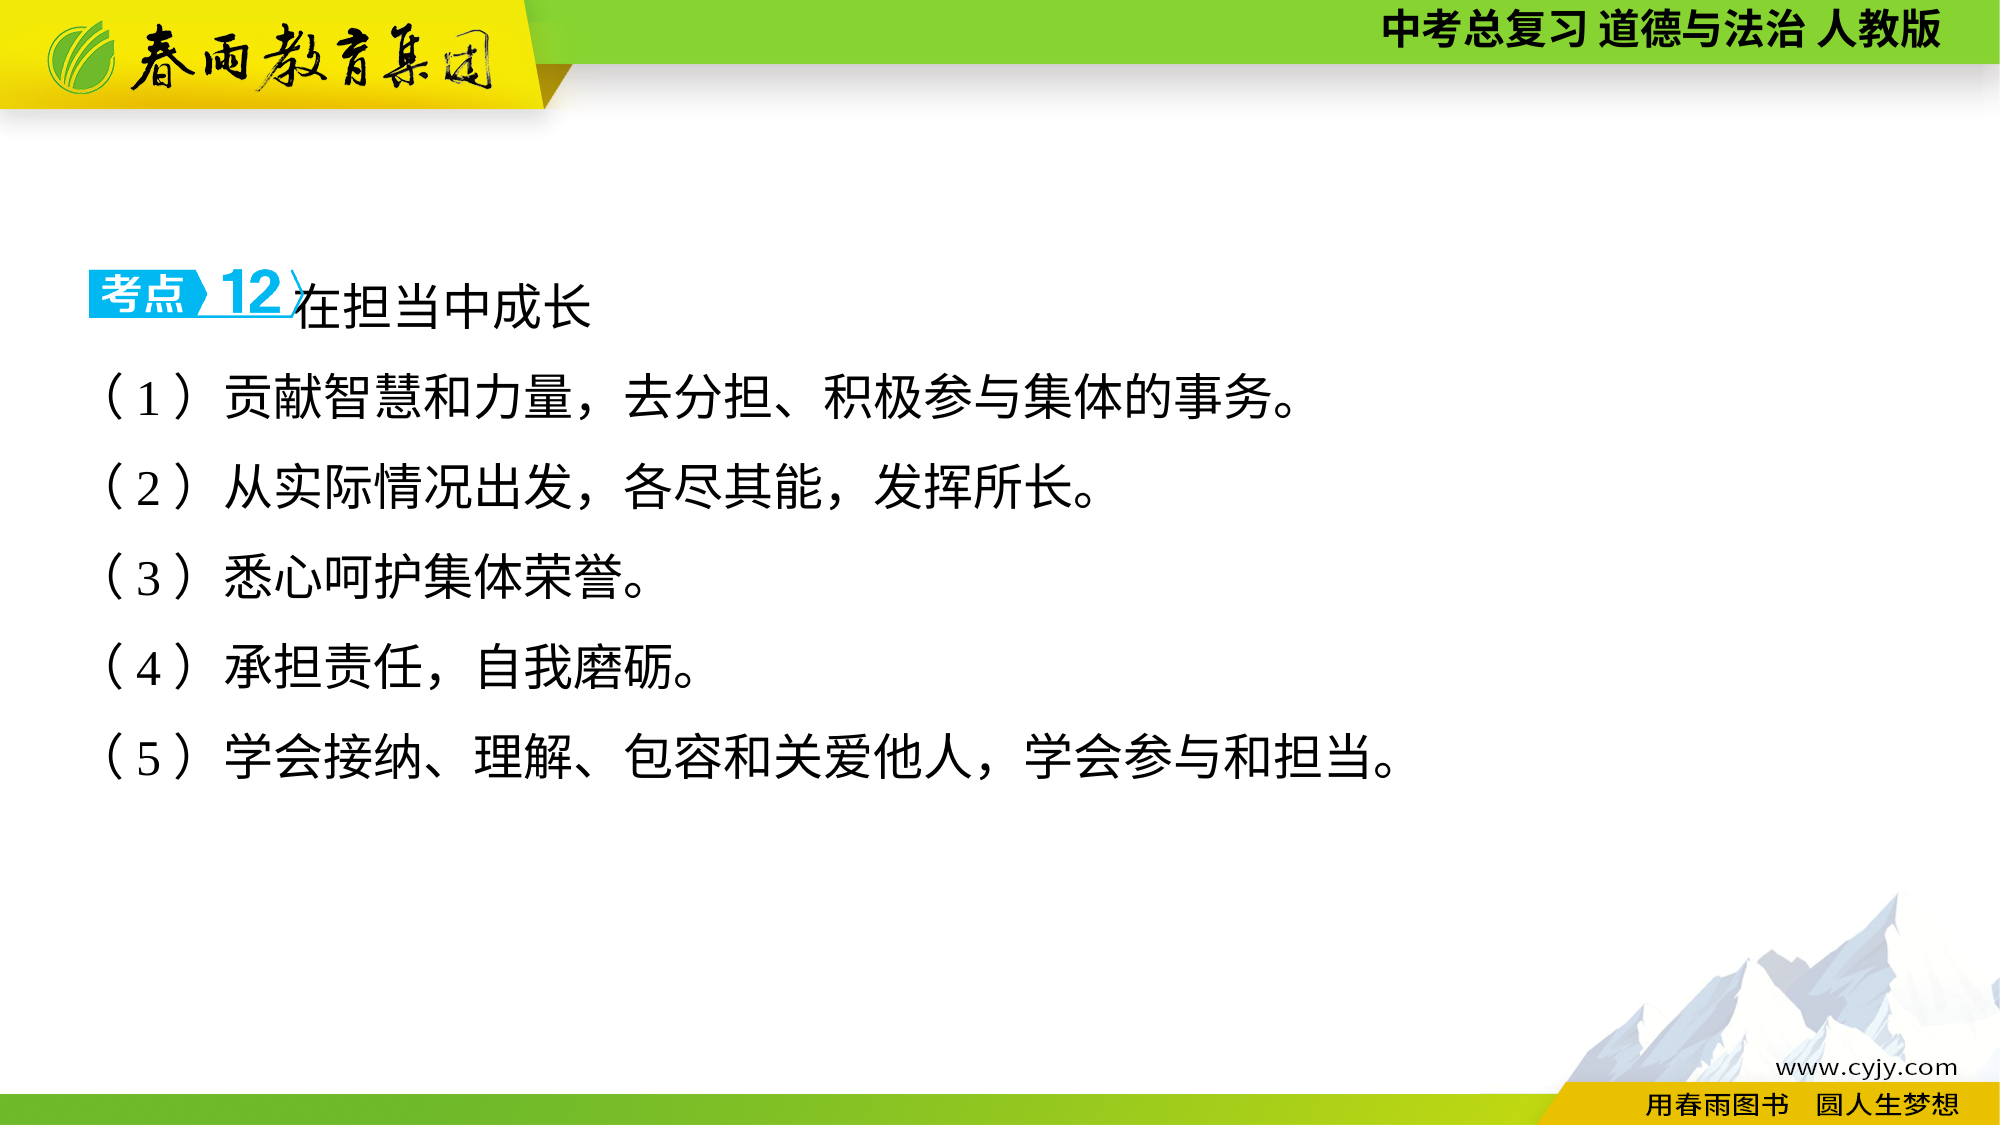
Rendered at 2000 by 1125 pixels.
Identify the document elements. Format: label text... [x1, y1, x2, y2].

picture [0, 0, 2000, 1125]
list 在担当中成长 （1）贡献智慧和力量，去分担、积极参与集体的事务。 （2）从实际情况出发，各尽其能，发挥所长。 （3）悉心呵护集体荣誉。 （4）承担责任，自我磨砺。 （5）学会接纳、理解、包容和关爱他人，学会参与和担当。 [59, 237, 1944, 787]
